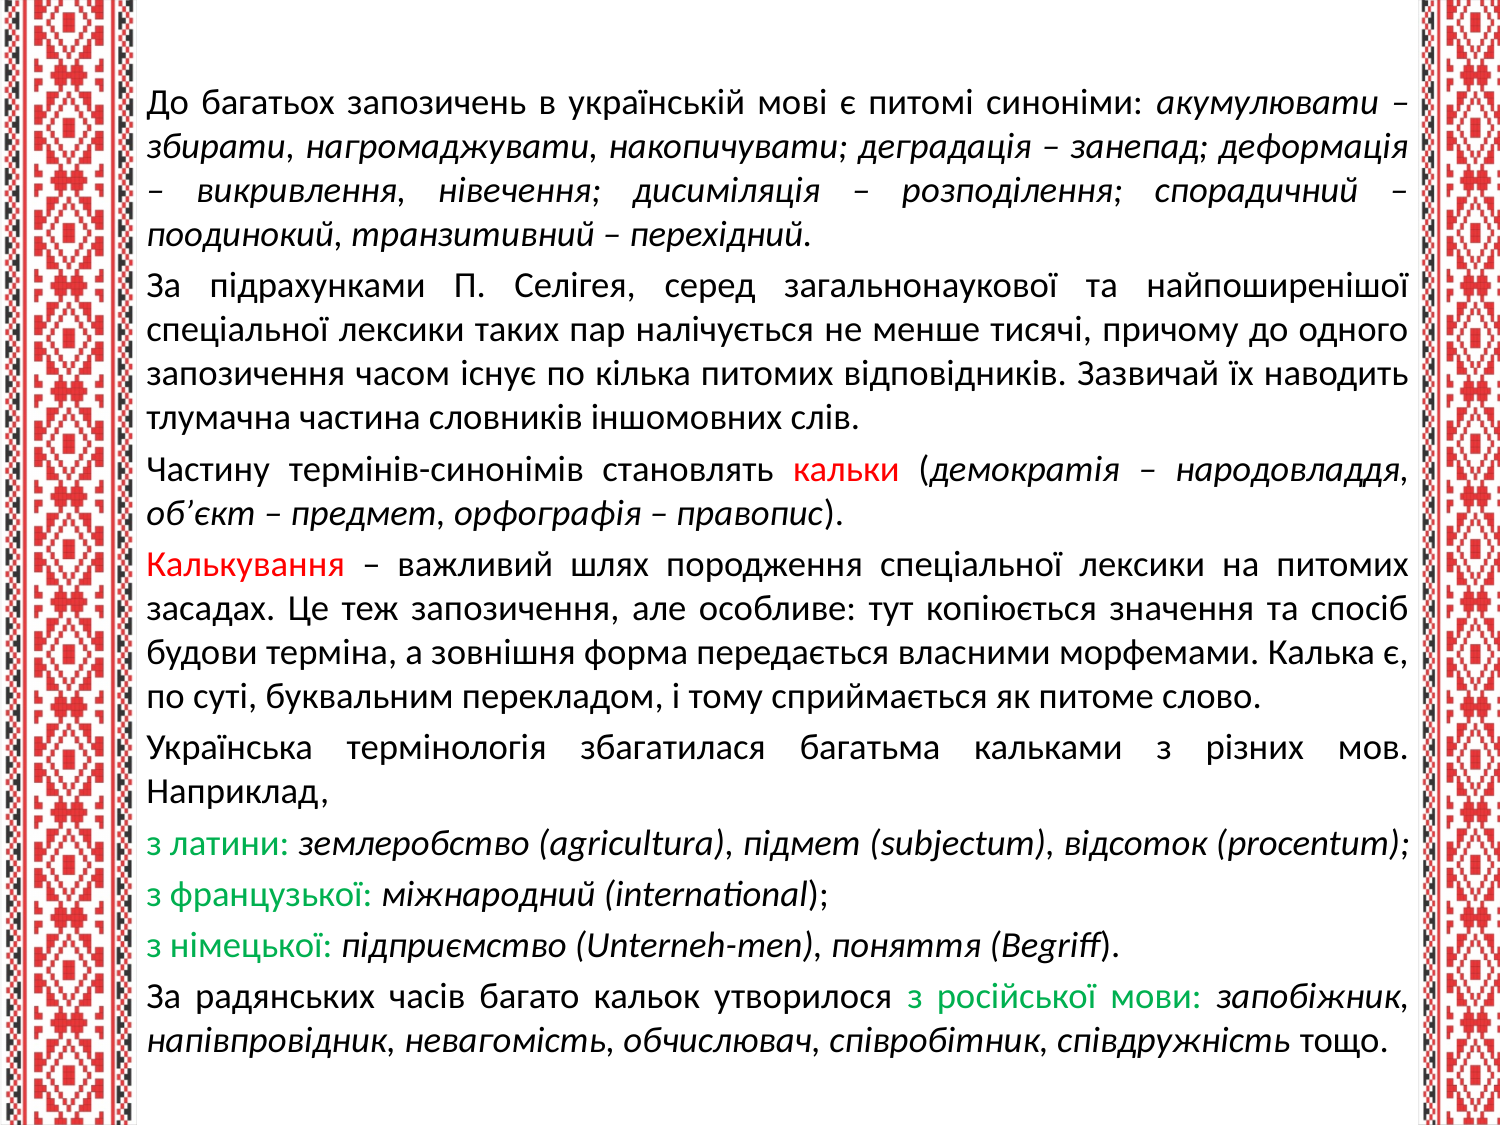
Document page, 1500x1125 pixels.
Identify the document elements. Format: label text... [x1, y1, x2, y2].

list До багатьох запозичень в українській мові є питомі синоніми: акумулювати – збирати, нагромаджувати, накопичувати; деградація – занепад; деформація – викривлення, нівечення; дисиміляція – розподілення; спорадичний – поодинокий, транзитивний – перехідний. За підрахунками П. Селігея, серед загальнонаукової та найпоширенішої спеціальної лексики таких пар налічується не менше тисячі, причому до одного запозичення часом існує по кілька питомих відповідників. Зазвичай їх наводить тлумачна частина словників іншомовних слів. Частину термінів-синонімів становлять кальки (демократія – народовладдя, об’єкт – предмет, орфографія – правопис). Калькування – важливий шлях породження спеціальної лексики на питомих засадах. Це теж запозичення, але особливе: тут копіюється значення та спосіб будови терміна, а зовнішня форма передається власними морфемами. Калька є, по суті, буквальним перекладом, і тому сприймається як питоме слово. Українська термінологія збагатилася багатьма кальками з різних мов. Наприклад, з латини: землеробство (agricultura), підмет (subjectum), відсоток (procentum); з французької: міжнародний (international); з німецької: підприємство (Unterneh-men), поняття (Begriff). За радянських часів багато кальок утворилося з російської мови: запобіжник, напівпровідник, невагомість, обчислювач, співробітник, співдружність тощо. [137, 70, 1418, 1079]
picture [911, 1, 1500, 1124]
picture [0, 1, 632, 1124]
